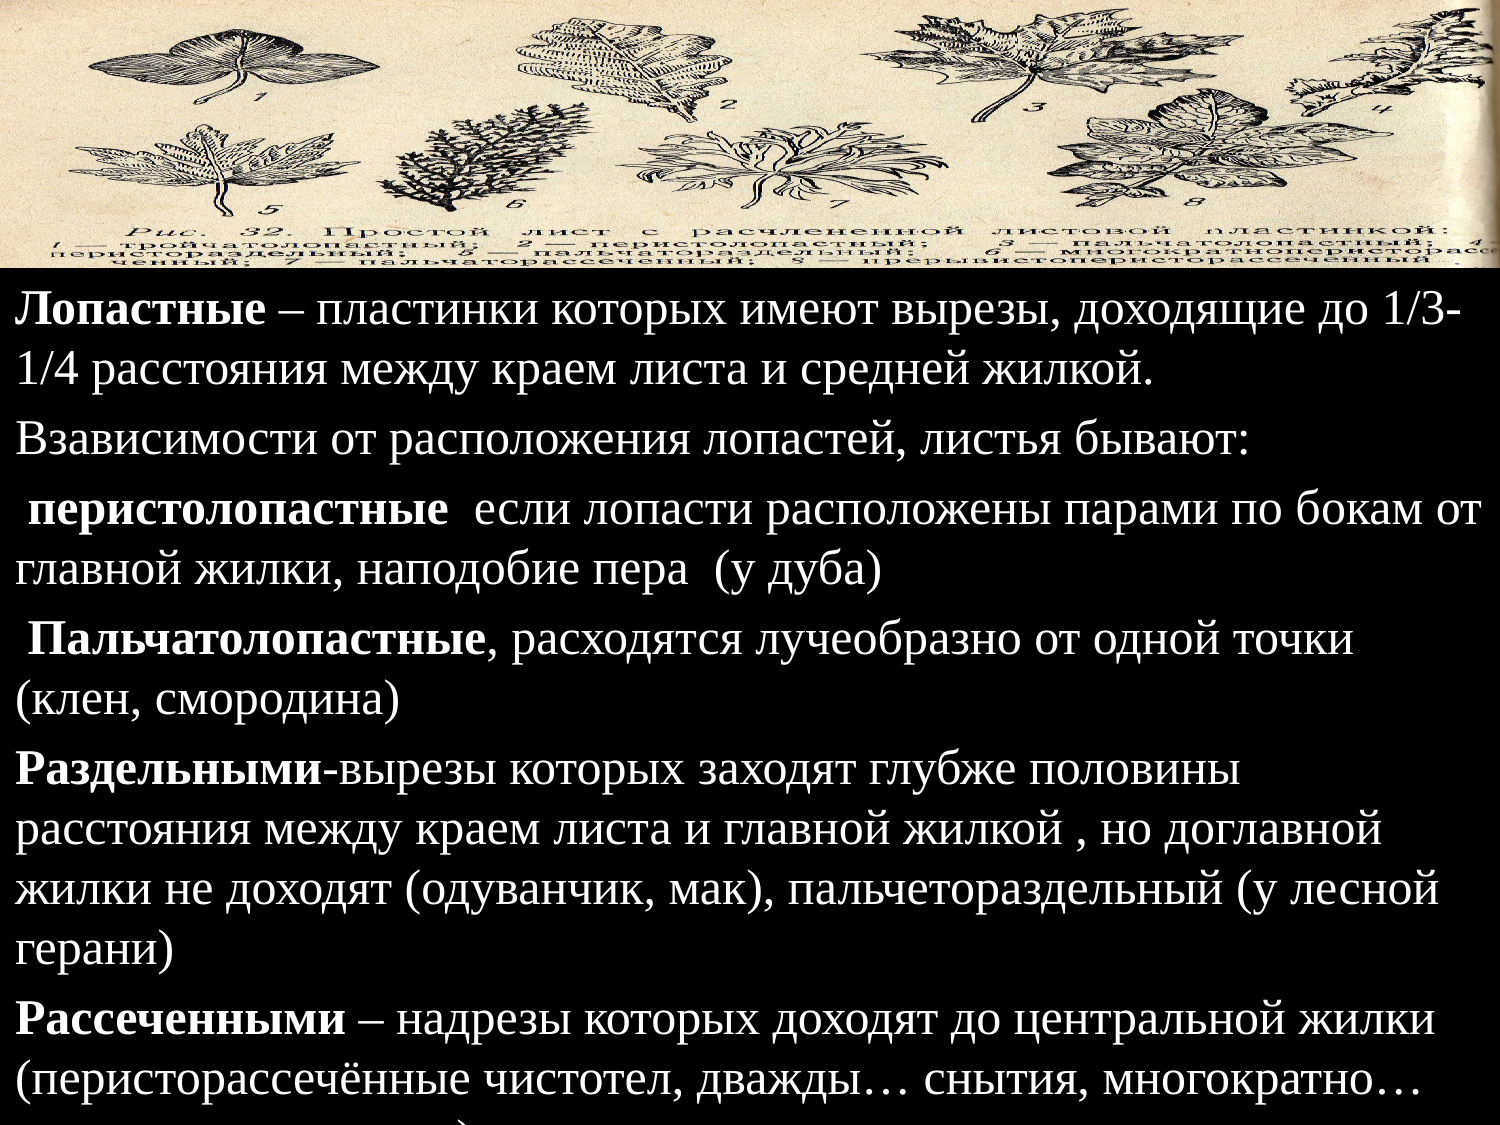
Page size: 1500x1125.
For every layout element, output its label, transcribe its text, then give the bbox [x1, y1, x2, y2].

list Лопастные – пластинки которых имеют вырезы, доходящие до 1/3-1/4 расстояния между краем листа и средней жилкой. Взависимости от расположения лопастей, листья бывают: перистолопастные если лопасти расположены парами по бокам от главной жилки, наподобие пера (у дуба) Пальчатолопастные, расходятся лучеобразно от одной точки (клен, смородина) Раздельными-вырезы которых заходят глубже половины расстояния между краем листа и главной жилкой , но доглавной жилки не доходят (одуванчик, мак), пальчетораздельный (у лесной герани) Рассеченными – надрезы которых доходят до центральной жилки (перисторассечённые чистотел, дважды… снытия, многократно… тысячелистник и т.д.) [0, 275, 1500, 1125]
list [0, 0, 1500, 268]
